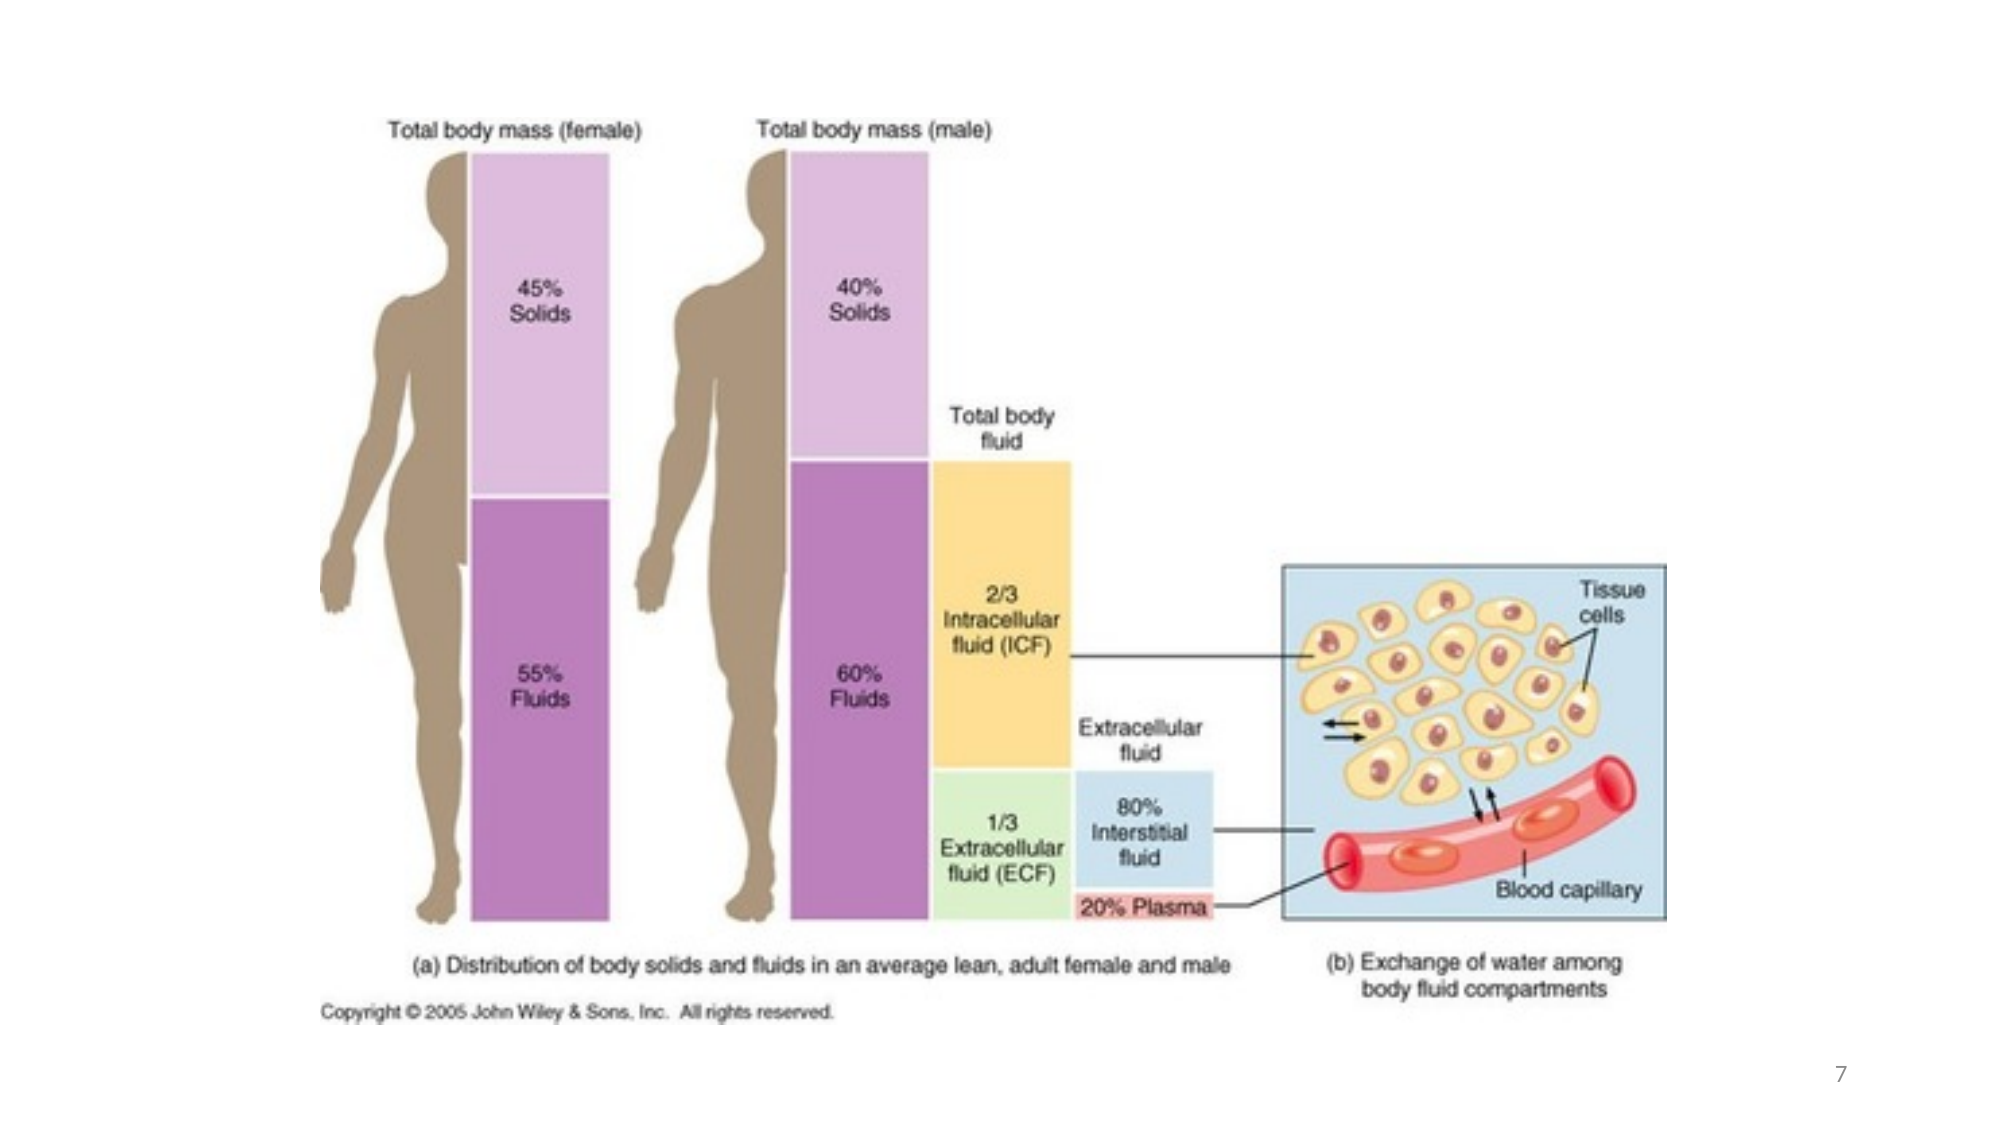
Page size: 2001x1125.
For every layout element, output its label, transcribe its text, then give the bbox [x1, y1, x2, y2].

picture [320, 117, 1667, 1025]
slide_number 7 [1412, 1042, 1863, 1103]
